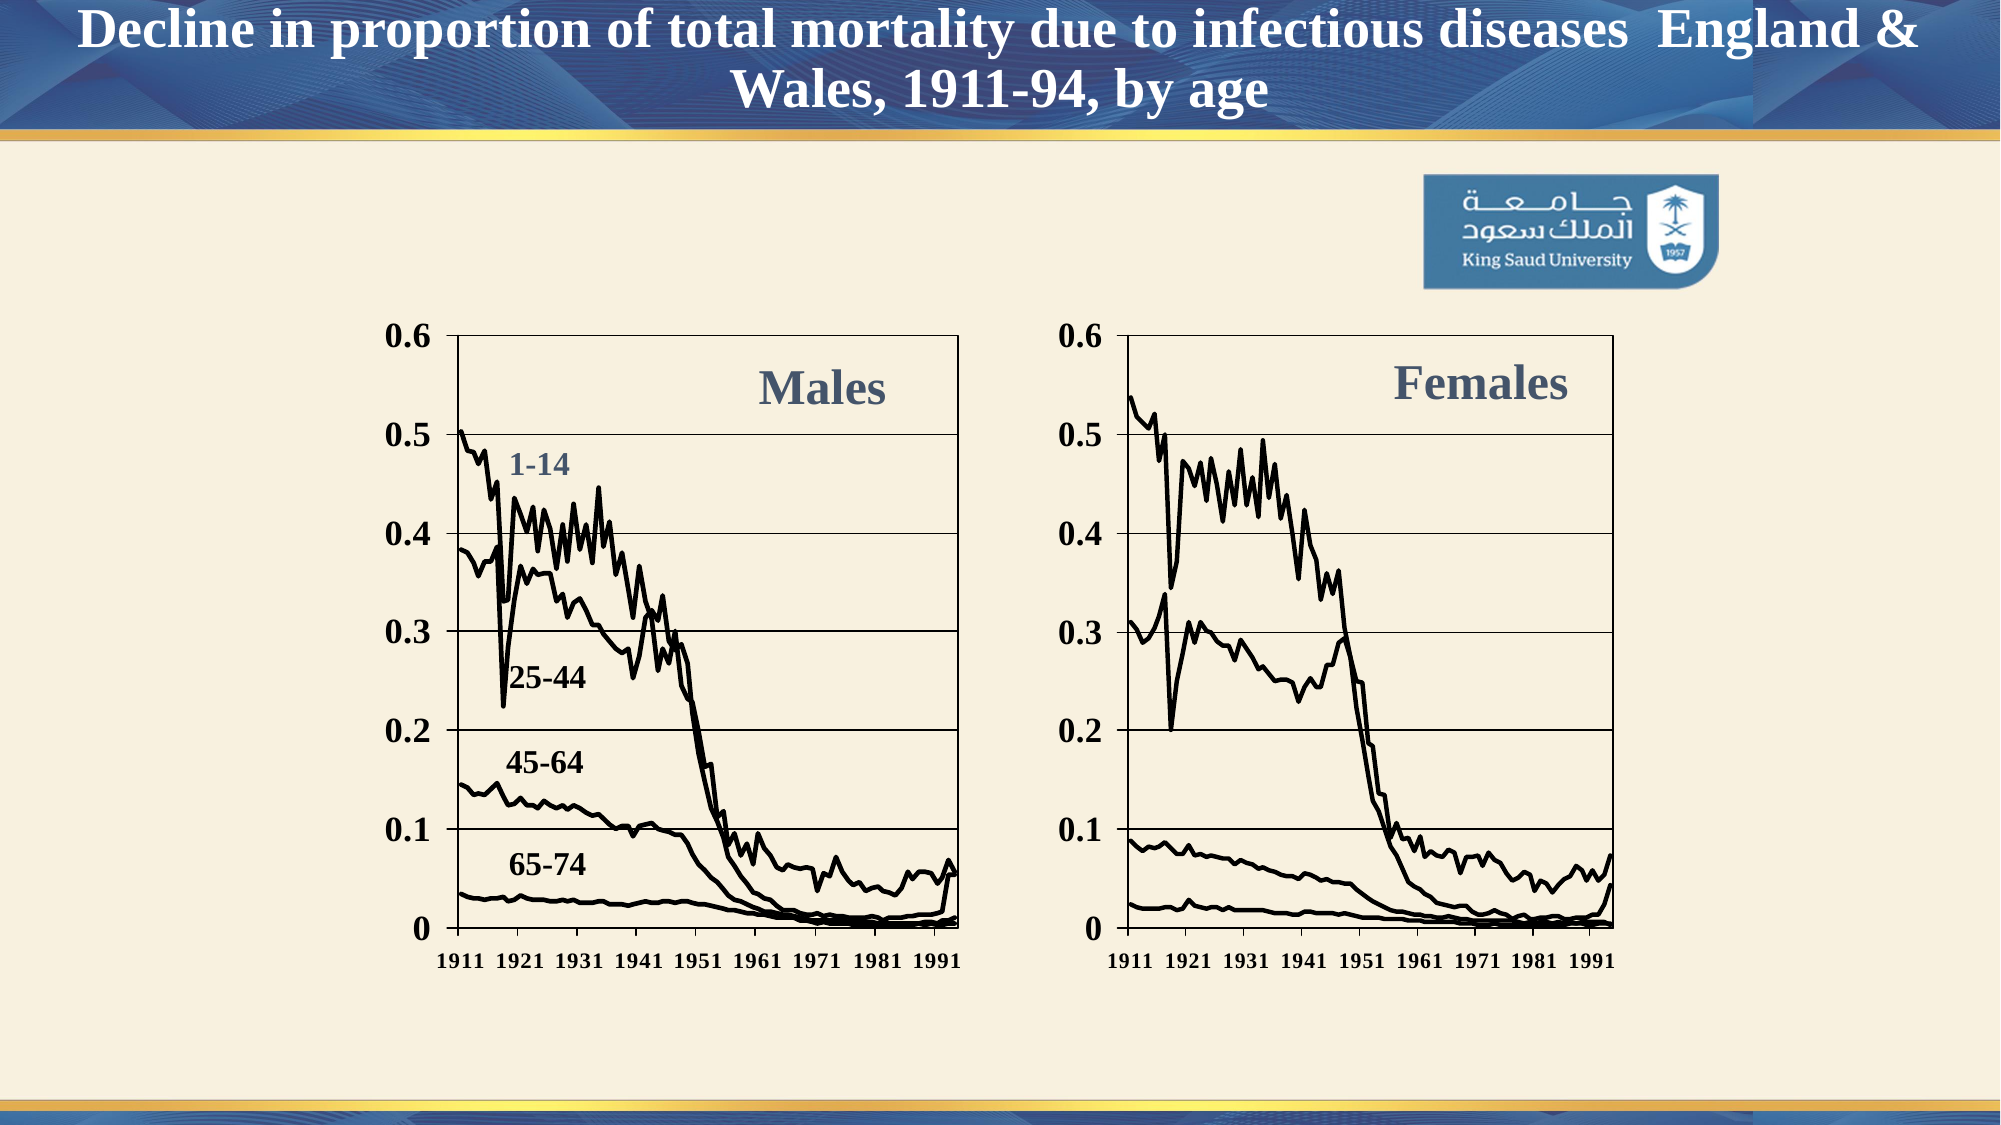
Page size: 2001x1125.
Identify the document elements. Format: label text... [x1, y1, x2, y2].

title Decline in proportion of total mortality due to infectious diseases England & Wales, 1911-94, by age [0, 0, 2000, 128]
picture [0, 0, 2001, 1125]
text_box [356, 285, 1636, 1002]
